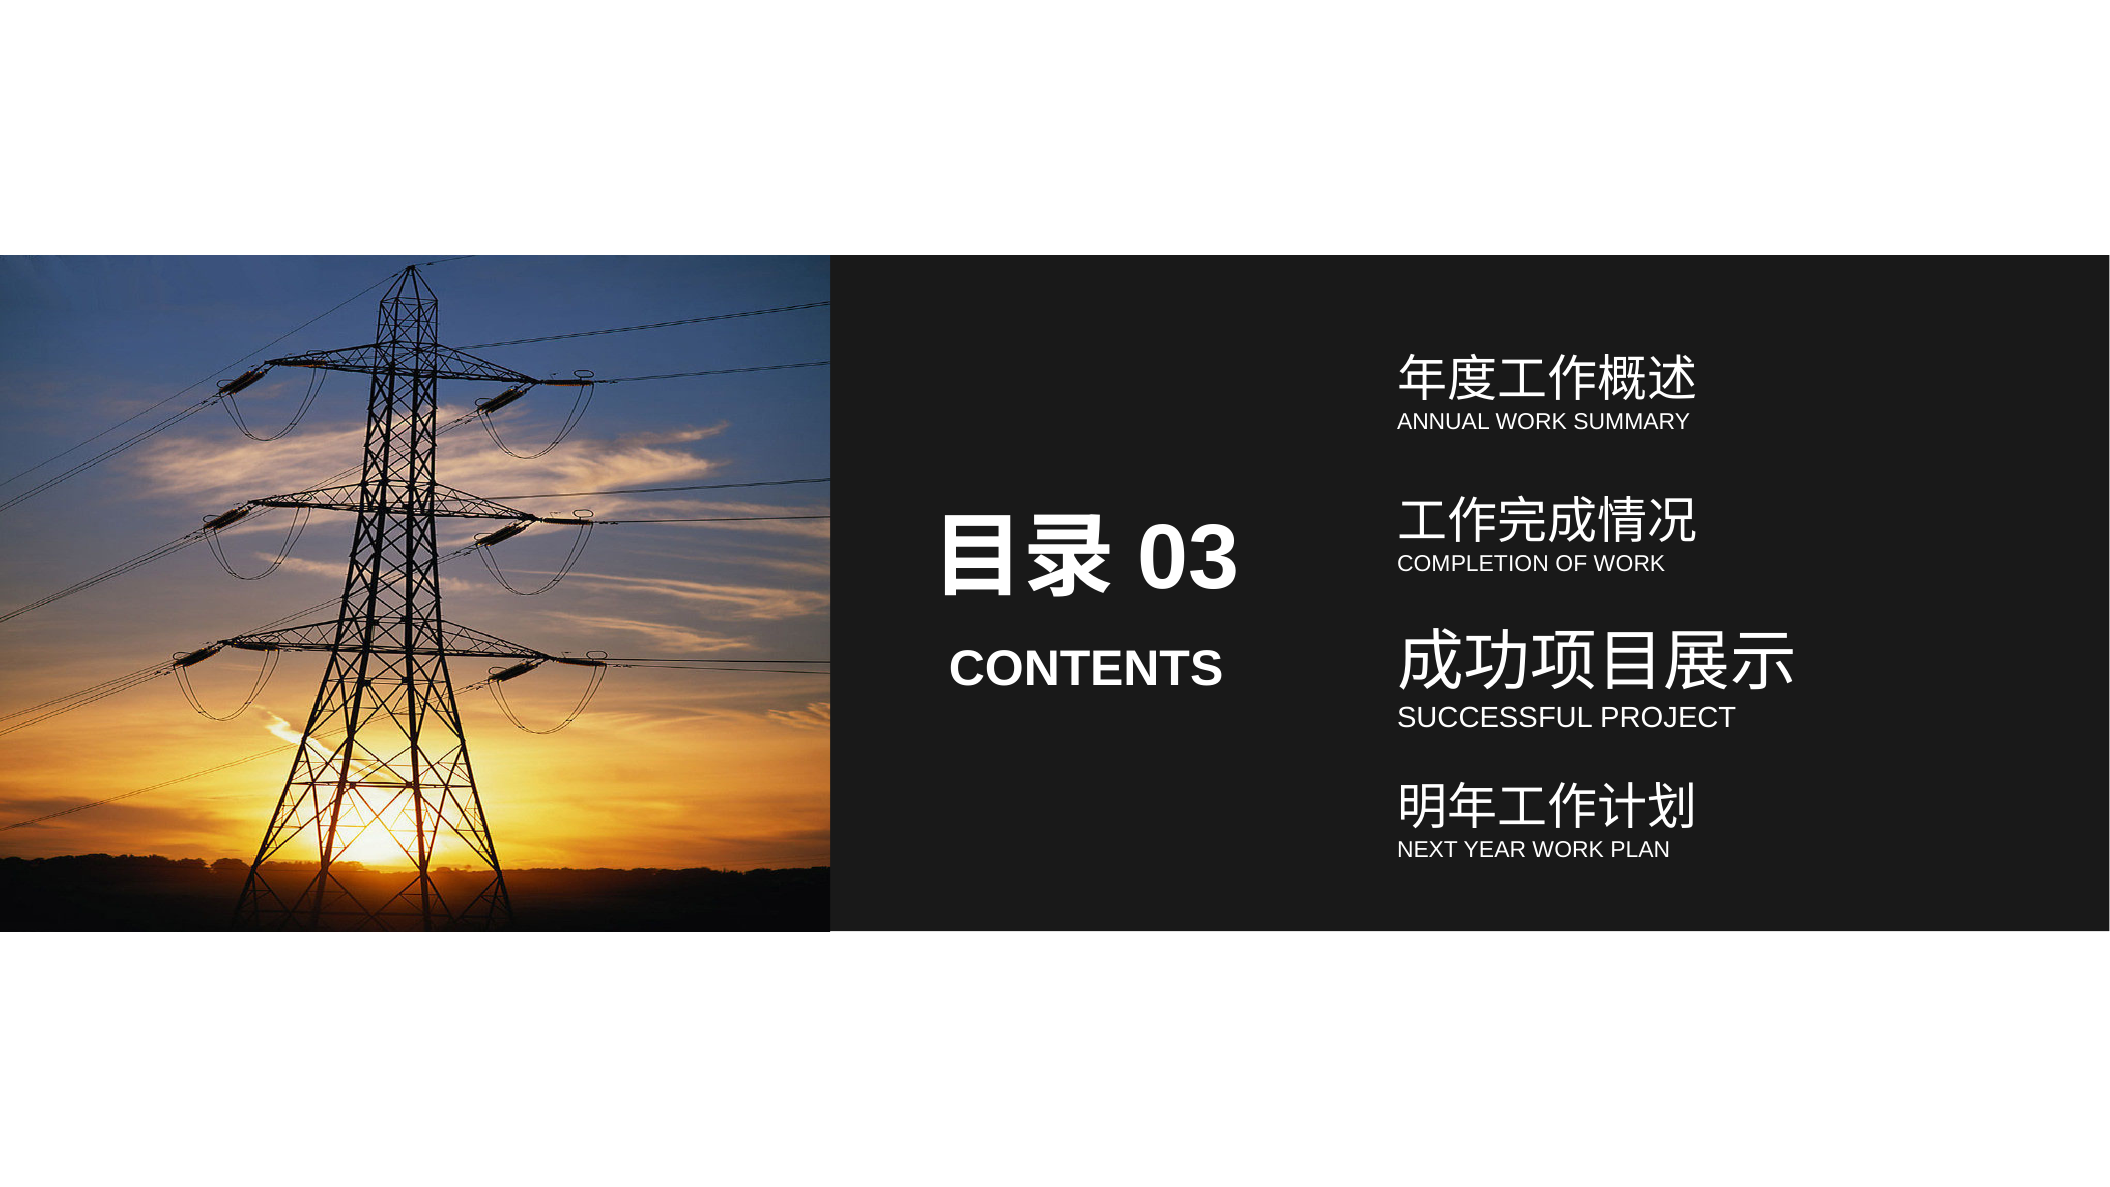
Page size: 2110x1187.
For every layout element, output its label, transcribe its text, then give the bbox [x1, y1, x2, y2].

text_box CONTENTS [909, 635, 1263, 696]
text_box [831, 254, 2110, 932]
text_box [0, 254, 831, 932]
text_box 目录03 [921, 496, 1251, 608]
